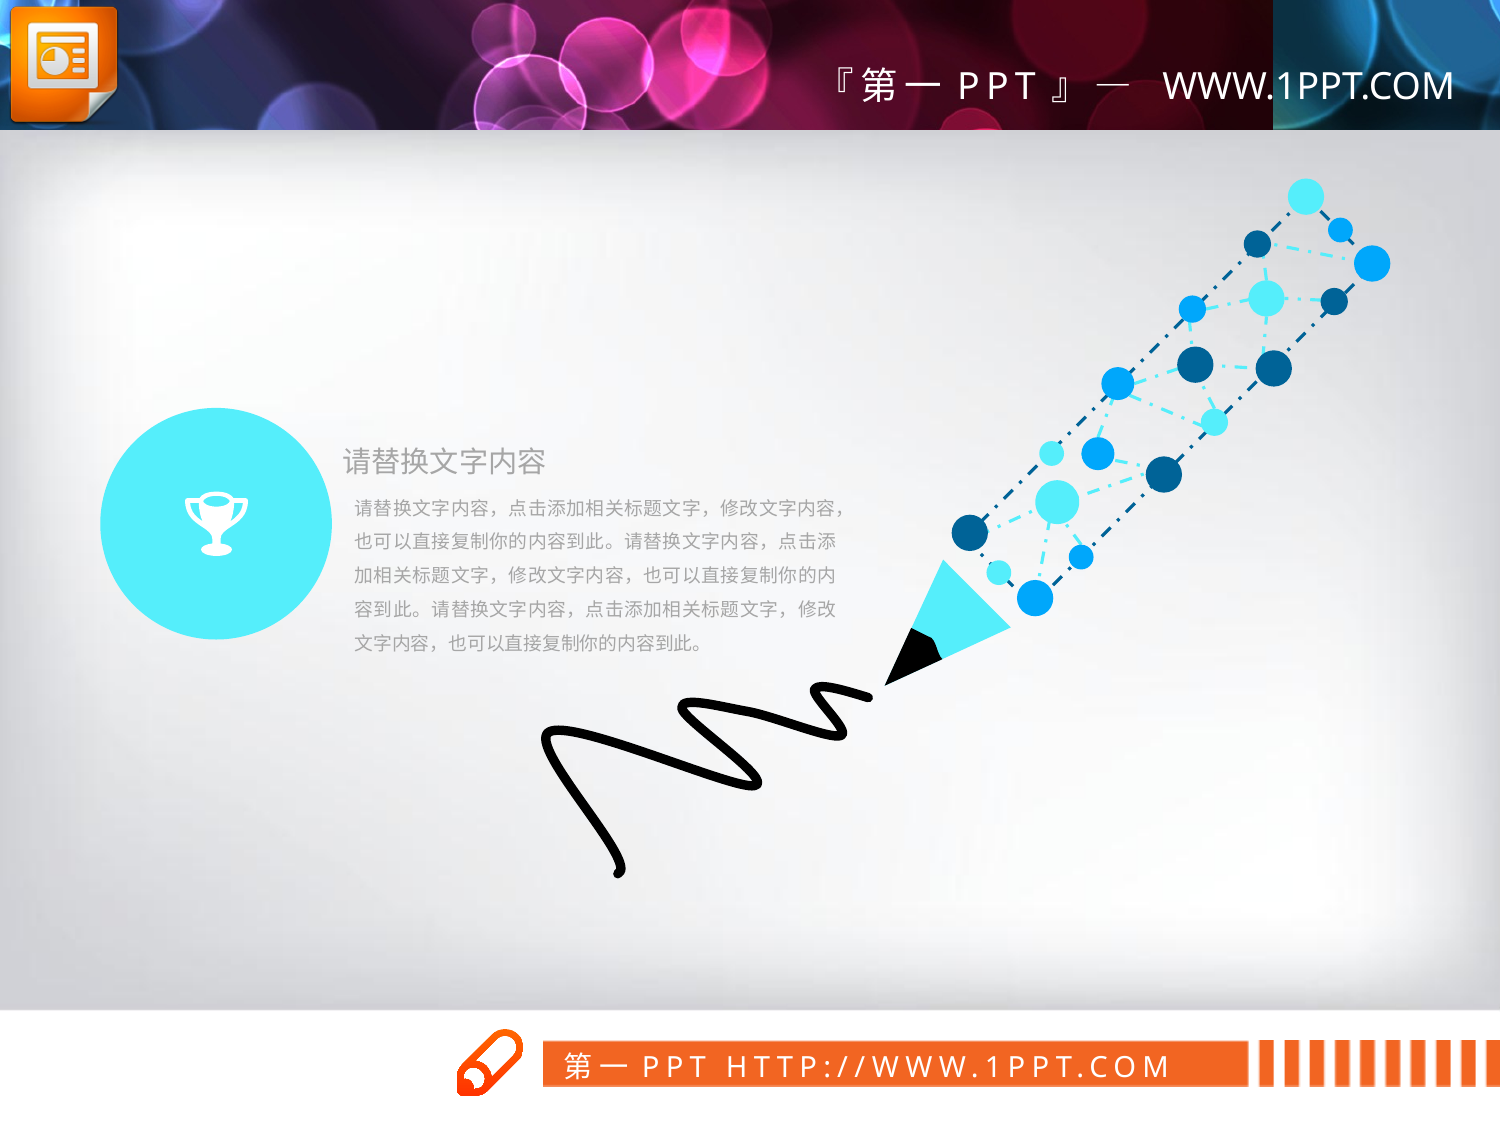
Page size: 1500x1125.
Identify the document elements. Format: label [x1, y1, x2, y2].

text_box [339, 436, 851, 604]
text_box [1051, 121, 1188, 784]
picture [0, 0, 1500, 1012]
picture [543, 1040, 1500, 1087]
text_box [100, 407, 333, 640]
text_box [545, 686, 869, 874]
